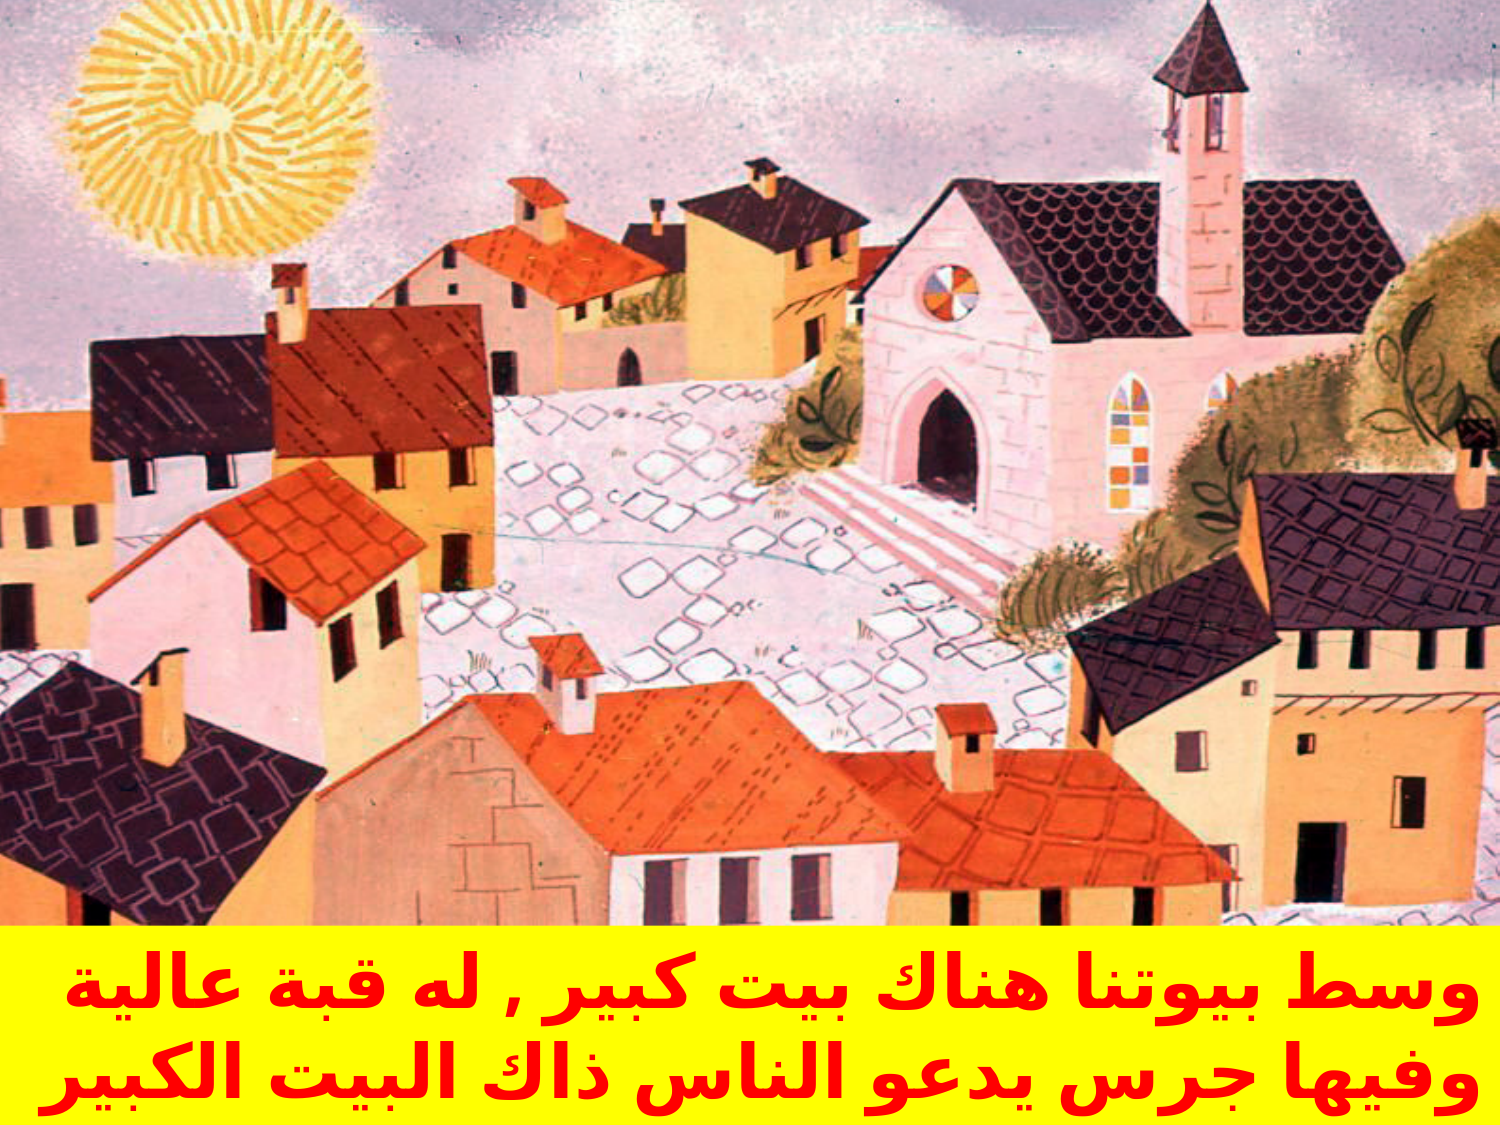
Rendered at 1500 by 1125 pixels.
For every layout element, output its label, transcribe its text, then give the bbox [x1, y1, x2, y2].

picture [0, 0, 1500, 927]
text_box وسط بيوتنا هناك بيت كبير , له قبة عالية وفيها جرس يدعو الناس ذاك البيت الكبير اسمه ”الكنيسة“ انها بيت الجميع. [0, 933, 1500, 1125]
